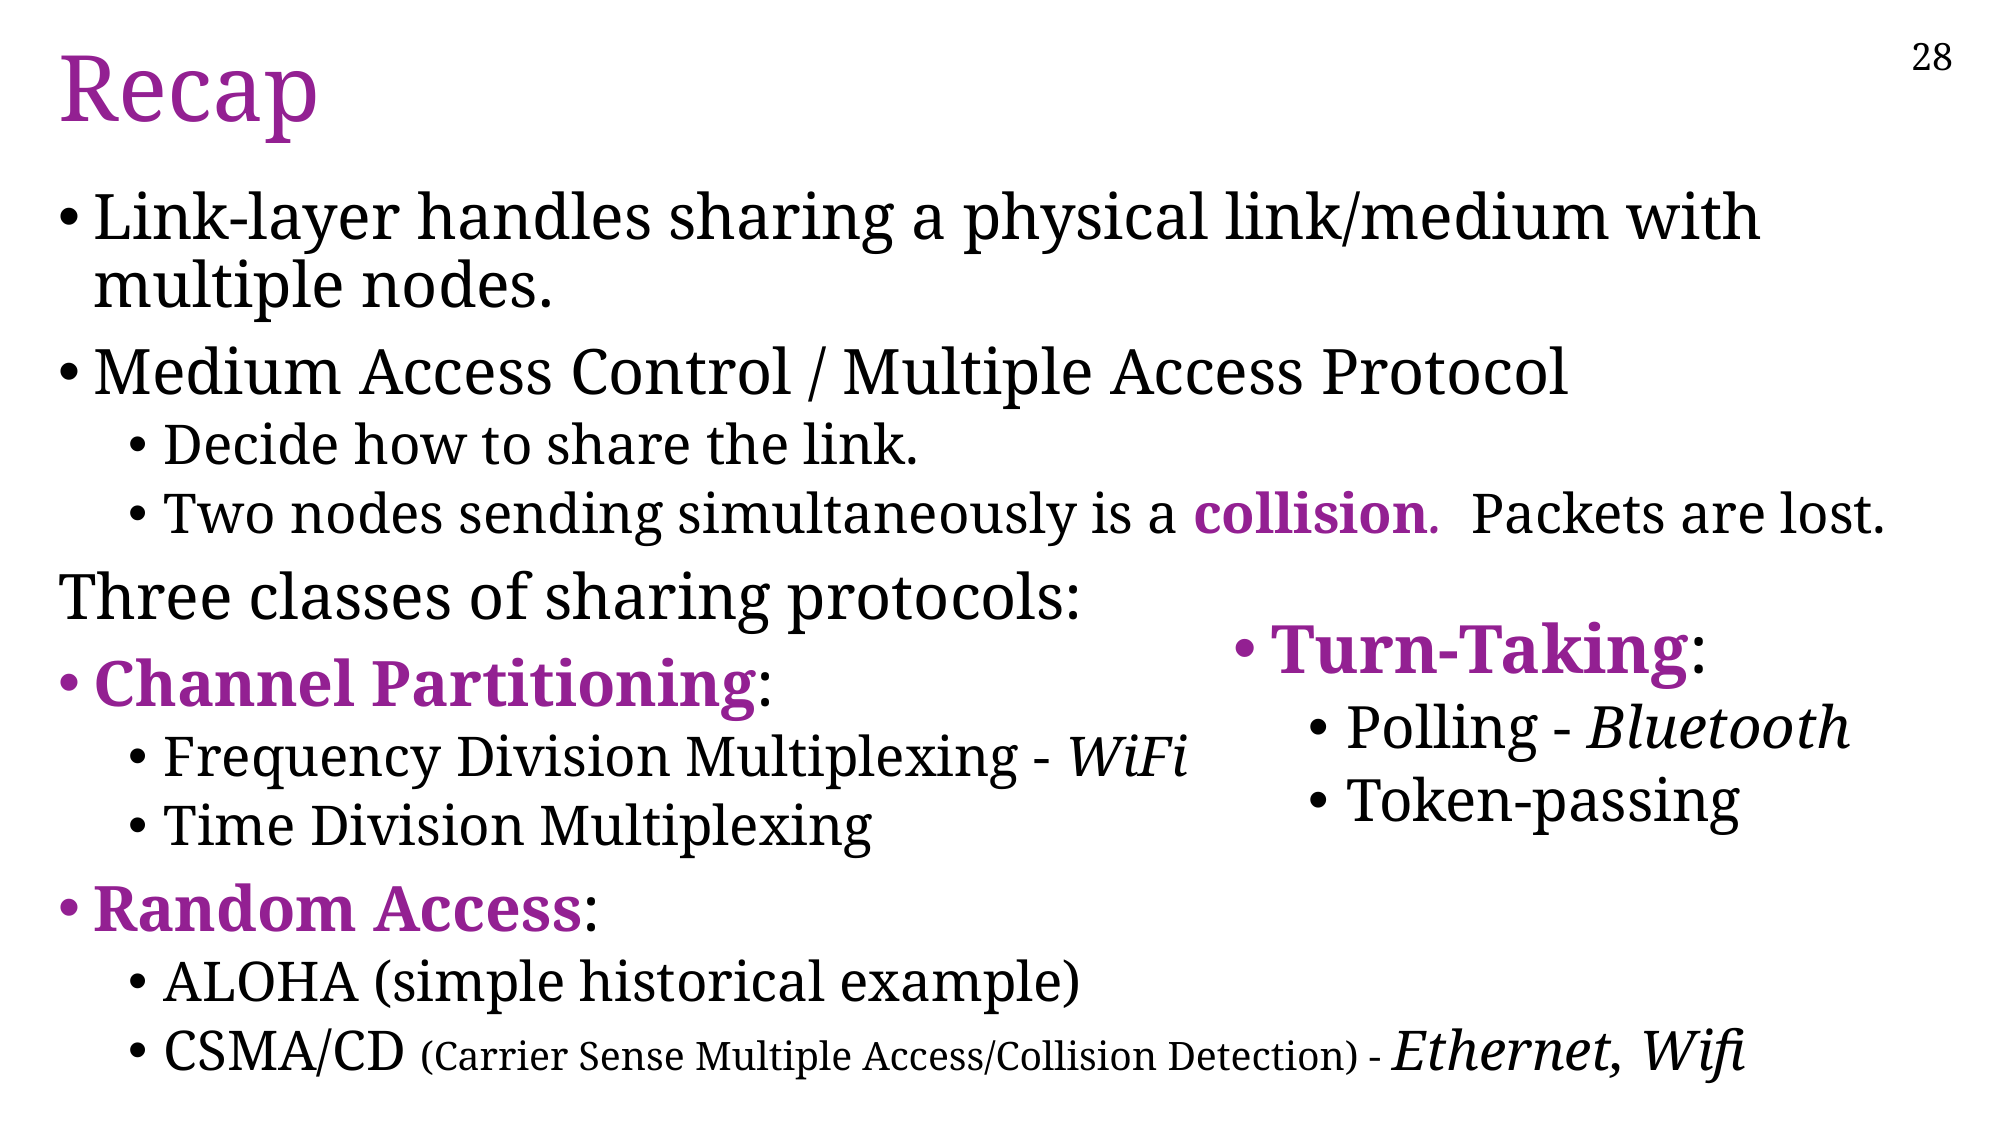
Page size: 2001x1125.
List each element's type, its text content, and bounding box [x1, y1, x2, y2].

list Link-layer handles sharing a physical link/medium with multiple nodes. Medium Access Control / Multiple Access Protocol Decide how to share the link. Two nodes sending simultaneously is a collision. Packets are lost. Three classes of sharing protocols: Channel Partitioning: Frequency Division Multiplexing - WiFi Time Division Multiplexing Random Access: ALOHA (simple historical example) CSMA/CD (Carrier Sense Multiple Access/Collision Detection) - Ethernet, Wifi [43, 177, 1953, 1101]
title Recap [43, 25, 1953, 158]
list Turn-Taking: Polling - Bluetooth Token-passing [1218, 608, 1953, 995]
